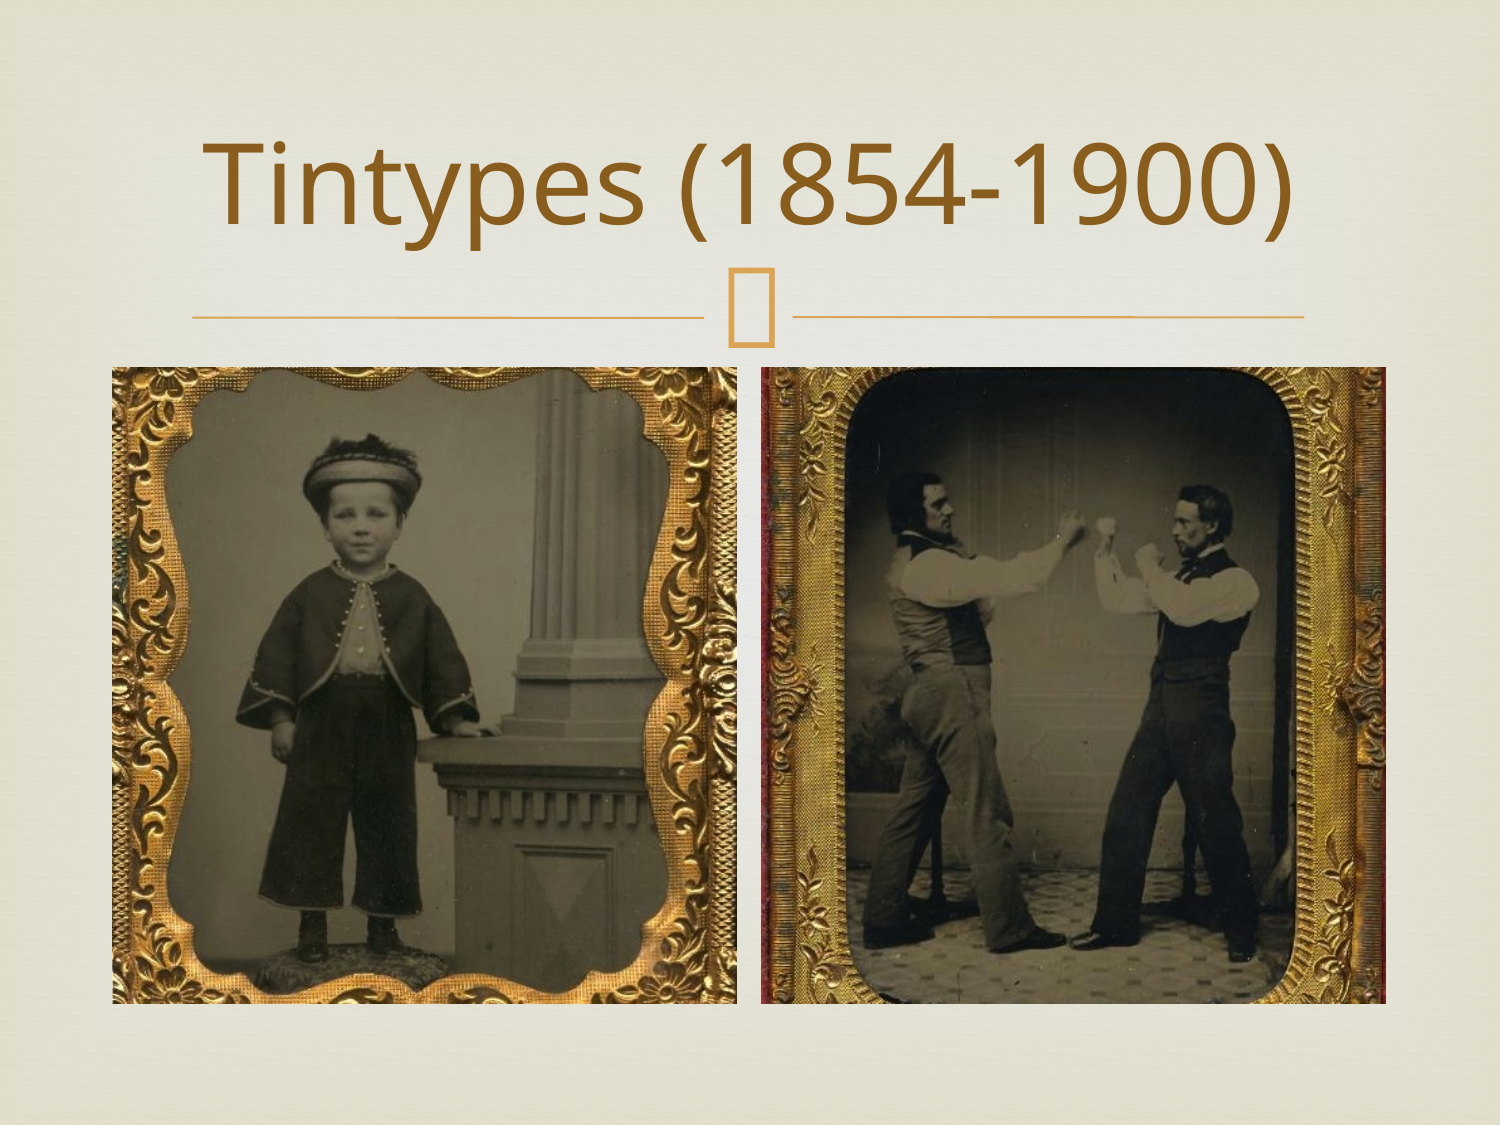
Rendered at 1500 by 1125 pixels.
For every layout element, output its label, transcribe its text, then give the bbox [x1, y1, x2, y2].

title Tintypes (1854-1900) [112, 93, 1386, 267]
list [111, 366, 737, 1004]
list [761, 366, 1387, 1004]
